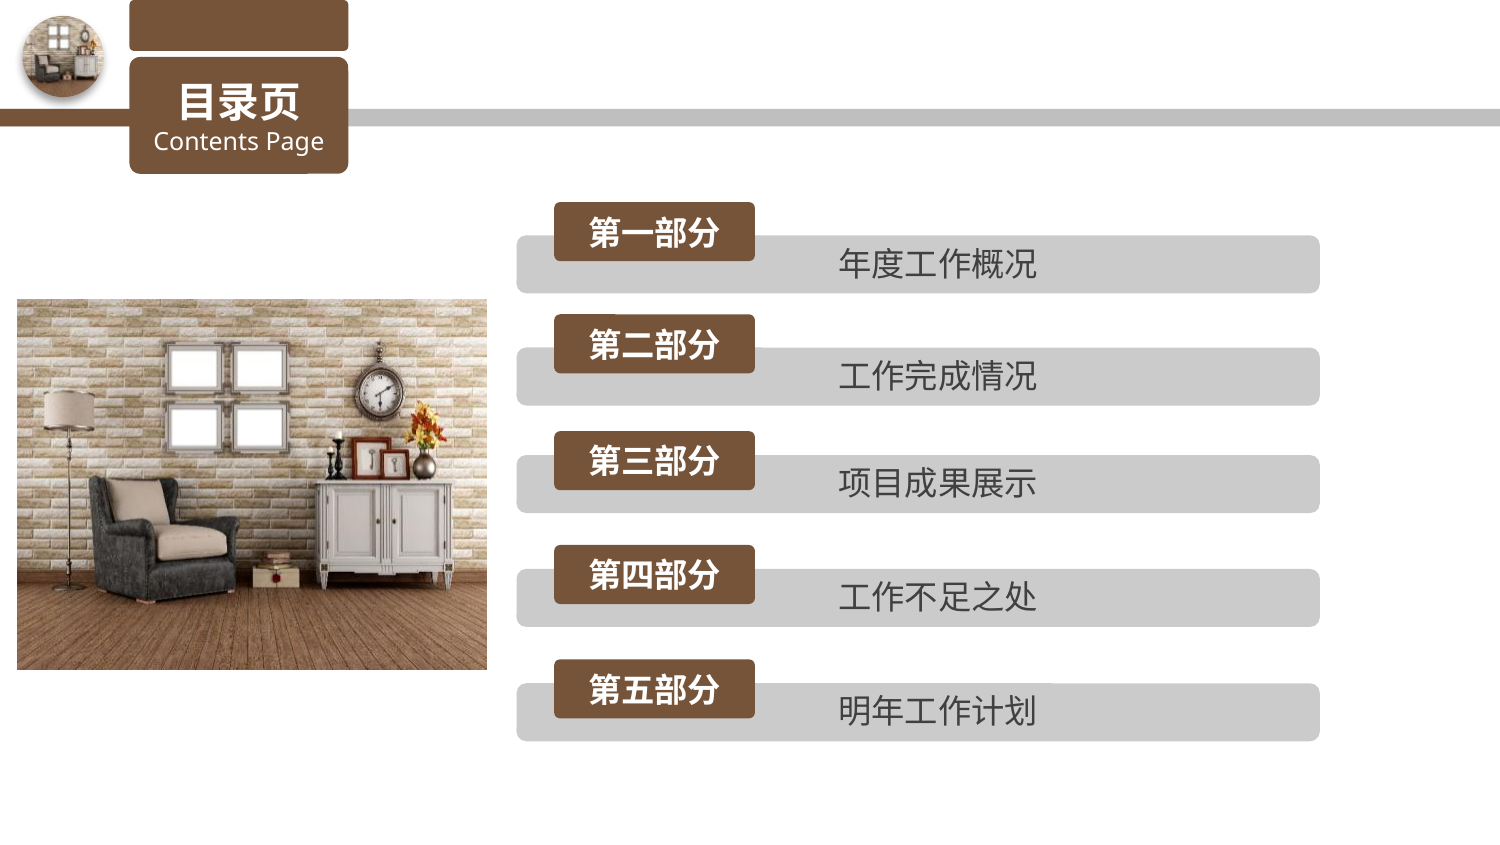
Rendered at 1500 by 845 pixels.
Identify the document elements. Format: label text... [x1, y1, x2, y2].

text_box [128, 0, 350, 52]
text_box 第四部分 [553, 543, 756, 606]
text_box [515, 234, 1321, 295]
text_box [515, 682, 1321, 743]
text_box 第一部分 [553, 200, 756, 263]
text_box [515, 453, 1321, 515]
text_box 第五部分 [553, 658, 756, 720]
text_box 年度工作概况 [823, 235, 1053, 290]
text_box 工作不足之处 [823, 568, 1053, 624]
text_box 项目成果展示 [823, 455, 1053, 510]
text_box 第三部分 [553, 430, 756, 492]
text_box 目录页 Contents Page [128, 55, 350, 175]
text_box 工作完成情况 [823, 347, 1053, 403]
text_box [515, 567, 1321, 628]
picture [17, 299, 487, 670]
text_box 明年工作计划 [823, 683, 1053, 738]
text_box 第二部分 [553, 313, 756, 375]
picture [22, 15, 104, 98]
text_box [515, 346, 1321, 407]
